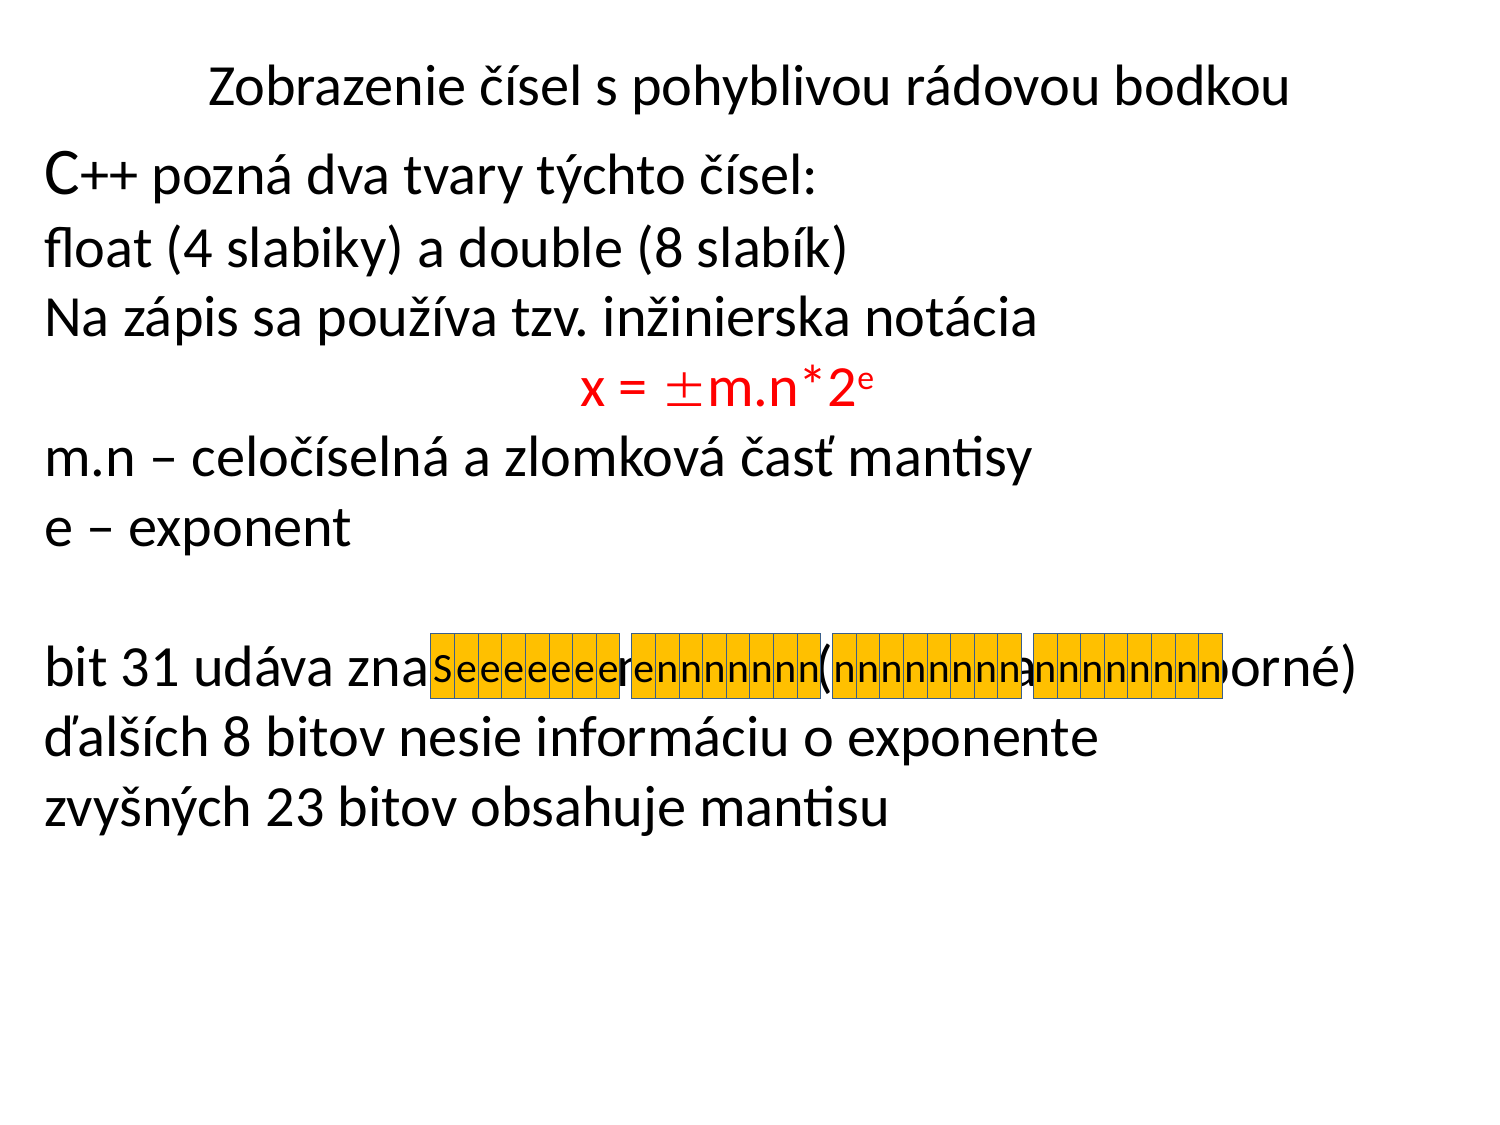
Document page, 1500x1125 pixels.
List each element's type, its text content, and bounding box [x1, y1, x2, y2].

title Zobrazenie čísel s pohyblivou rádovou bodkou [75, 45, 1425, 137]
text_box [430, 633, 1223, 700]
list C++ pozná dva tvary týchto čísel: float (4 slabiky) a double (8 slabík) Na zápis sa používa tzv. inžinierska notácia x = m.n*2e m.n – celočíselná a zlomková časť mantisy e – exponent bit 31 udáva znamienko mantisy (0/1 – kladné/záporné) ďalších 8 bitov nesie informáciu o exponente zvyšných 23 bitov obsahuje mantisu [29, 137, 1425, 1005]
